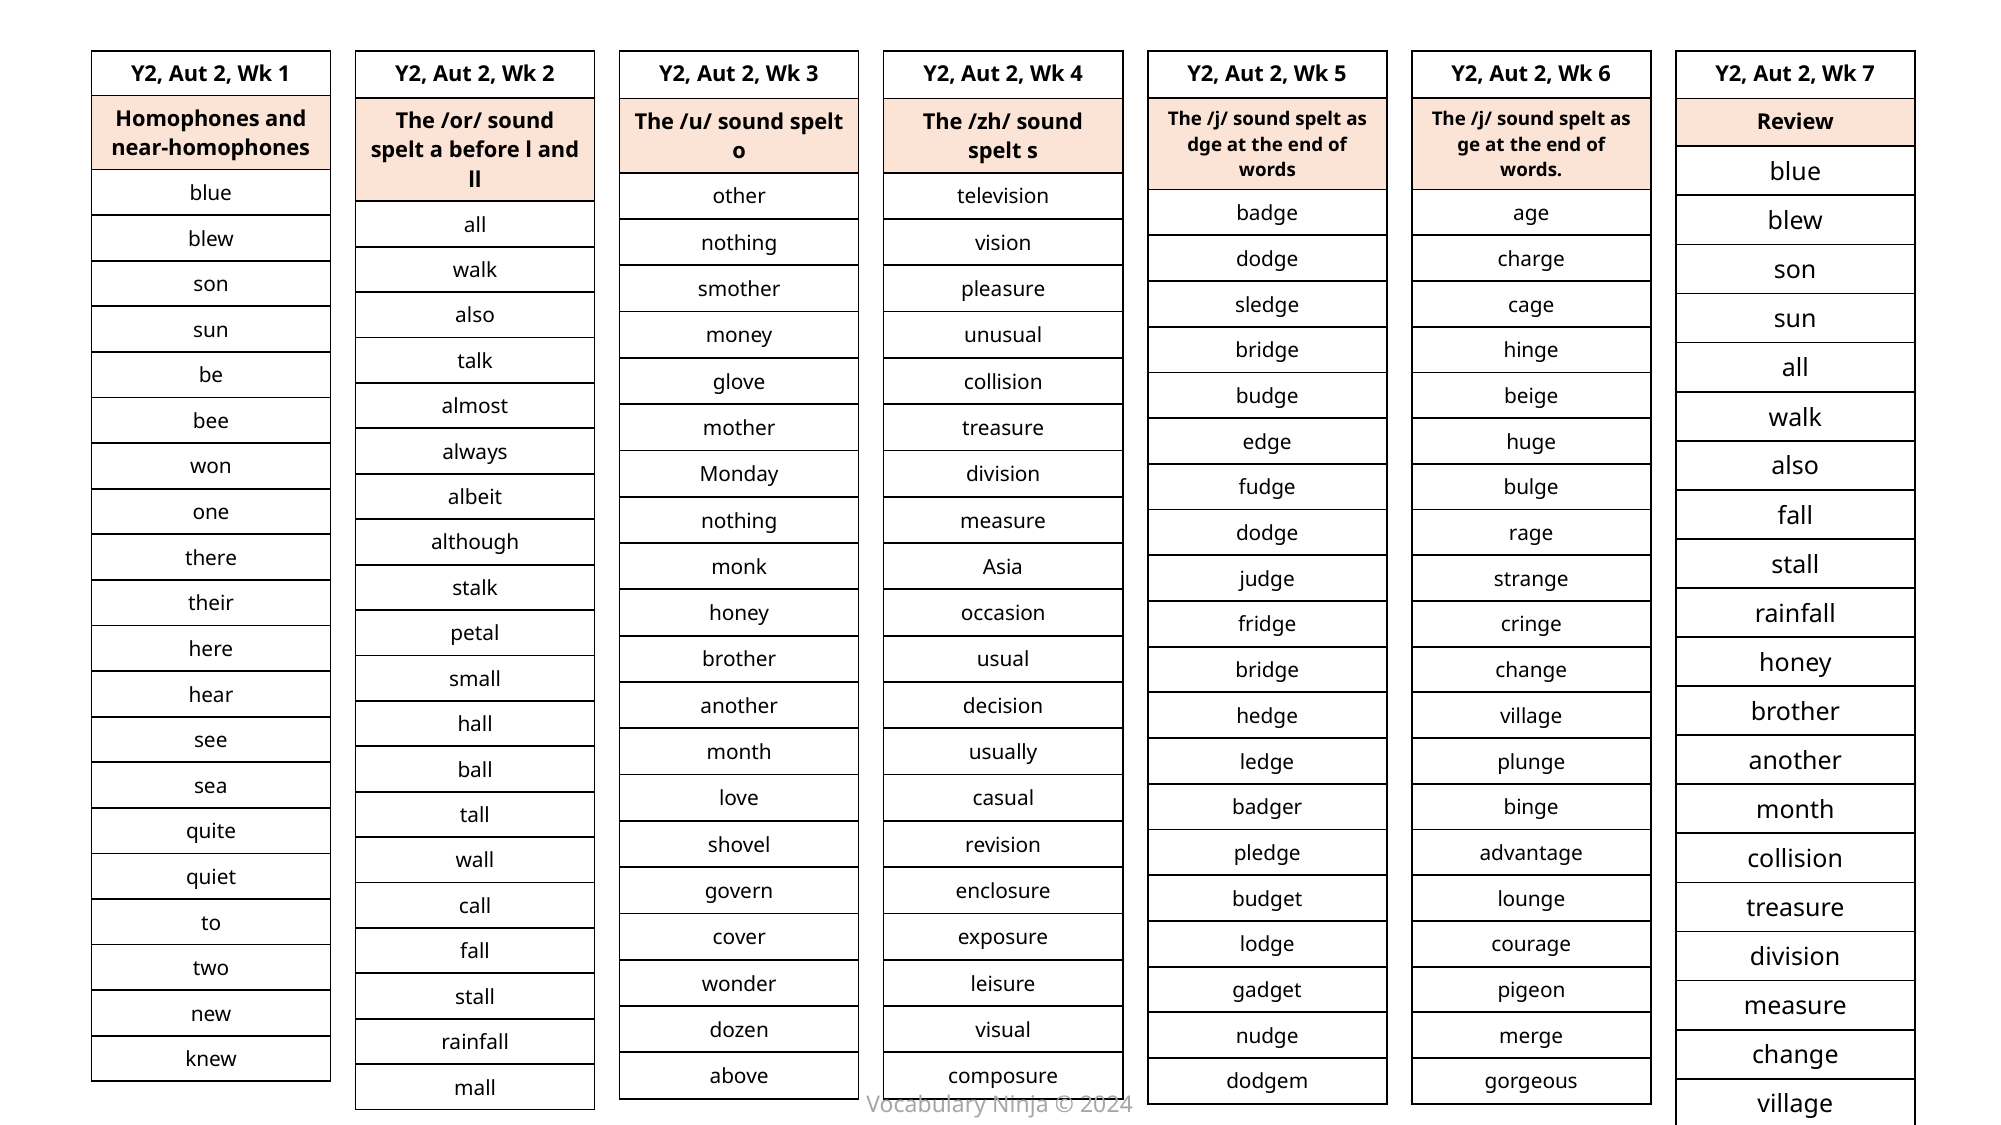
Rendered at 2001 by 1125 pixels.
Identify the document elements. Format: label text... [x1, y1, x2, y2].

table_cell quite [92, 809, 330, 853]
table_cell new [92, 991, 330, 1035]
table_cell son [92, 262, 330, 305]
table_cell tall [356, 793, 594, 836]
table_cell shovel [620, 822, 858, 866]
table_cell quiet [92, 854, 330, 898]
table_cell rage [1413, 510, 1650, 554]
table_cell govern [620, 868, 858, 913]
table_cell division [884, 451, 1122, 496]
table_cell smother [620, 266, 858, 311]
table_cell stall [1677, 540, 1914, 587]
table_cell walk [1677, 393, 1914, 440]
table_cell albeit [356, 475, 594, 518]
table_cell another [620, 683, 858, 727]
table_cell gadget [1149, 968, 1386, 1011]
table_cell dodge [1149, 510, 1386, 554]
table_cell almost [356, 384, 594, 427]
table_cell wall [356, 838, 594, 882]
table_cell brother [1677, 687, 1914, 734]
table_header Y2, Aut 2, Wk 7 [1677, 52, 1914, 98]
table_cell fall [1677, 491, 1914, 538]
table_cell decision [884, 683, 1122, 727]
table_cell all [356, 202, 594, 246]
table_cell also [356, 293, 594, 337]
table_cell change [1413, 648, 1650, 691]
table_cell month [620, 729, 858, 774]
table_cell monk [620, 544, 858, 588]
table_cell although [356, 520, 594, 564]
table_cell ledge [1149, 739, 1386, 783]
table_cell Review [1677, 99, 1914, 145]
table_cell collision [884, 359, 1122, 403]
table_cell another [1677, 736, 1914, 783]
table_cell pleasure [884, 266, 1122, 311]
table_cell composure [884, 1053, 1122, 1082]
table_cell enclosure [884, 868, 1122, 913]
table_header Y2, Aut 2, Wk 1 [92, 52, 330, 95]
table_cell fudge [1149, 465, 1386, 509]
table_cell petal [356, 611, 594, 655]
table_cell blew [92, 216, 330, 260]
table_cell division [1677, 932, 1914, 980]
table_cell merge [1413, 1013, 1650, 1057]
table_cell always [356, 429, 594, 473]
table_cell The /j/ sound spelt as dge at the end of words [1149, 99, 1386, 189]
table_cell brother [620, 637, 858, 681]
table_cell huge [1413, 419, 1650, 463]
table_cell visual [884, 1007, 1122, 1051]
table_cell fridge [1149, 602, 1386, 646]
table_cell month [1677, 785, 1914, 832]
table_cell lounge [1413, 876, 1650, 920]
table_cell The /u/ sound spelt o [620, 99, 858, 172]
text_box Vocabulary Ninja © 2024 [851, 1082, 1149, 1125]
table_cell casual [884, 775, 1122, 820]
table_cell nudge [1149, 1013, 1386, 1057]
table_cell dodgem [1149, 1059, 1386, 1103]
table_cell budge [1149, 373, 1386, 417]
table_cell hall [356, 702, 594, 745]
table_cell hedge [1149, 693, 1386, 737]
table_cell The /or/ sound spelt a before l and ll [356, 99, 594, 200]
table_cell cringe [1413, 602, 1650, 646]
table_cell measure [1677, 981, 1914, 1029]
table_header Y2, Aut 2, Wk 2 [356, 52, 594, 97]
table_cell exposure [884, 914, 1122, 959]
table_cell to [92, 900, 330, 944]
table_cell won [92, 444, 330, 488]
table_cell lodge [1149, 922, 1386, 966]
table_cell age [1413, 190, 1650, 234]
table_cell be [92, 353, 330, 397]
table_cell money [620, 312, 858, 357]
table_cell beige [1413, 373, 1650, 417]
table_cell nothing [620, 220, 858, 264]
table_cell The /zh/ sound spelt s [884, 99, 1122, 172]
table_cell rainfall [1677, 589, 1914, 636]
table_cell badger [1149, 785, 1386, 829]
table_cell usual [884, 637, 1122, 681]
table_cell Asia [884, 544, 1122, 588]
table_cell dozen [620, 1007, 858, 1051]
table_cell blue [1677, 147, 1914, 194]
table_cell village [1677, 1080, 1914, 1125]
table_cell Monday [620, 451, 858, 496]
table_cell binge [1413, 785, 1650, 829]
table_cell judge [1149, 556, 1386, 600]
table_cell strange [1413, 556, 1650, 600]
table_cell there [92, 535, 330, 579]
table_cell honey [620, 590, 858, 635]
table_cell village [1413, 693, 1650, 737]
table_cell see [92, 718, 330, 761]
table_cell television [884, 174, 1122, 218]
table_cell occasion [884, 590, 1122, 635]
table_cell unusual [884, 312, 1122, 357]
table_header Y2, Aut 2, Wk 5 [1149, 52, 1386, 97]
table_cell bee [92, 398, 330, 442]
table_cell budget [1149, 876, 1386, 920]
table_cell blew [1677, 196, 1914, 244]
table_cell usually [884, 729, 1122, 774]
table_cell wonder [620, 961, 858, 1005]
table_cell all [1677, 343, 1914, 391]
table_cell pledge [1149, 830, 1386, 874]
table_cell one [92, 490, 330, 533]
table_cell sledge [1149, 282, 1386, 326]
table_cell stall [356, 974, 594, 1018]
table_cell glove [620, 359, 858, 403]
table_cell call [356, 883, 594, 927]
table_cell bulge [1413, 465, 1650, 509]
table_cell charge [1413, 236, 1650, 280]
table_cell treasure [1677, 883, 1914, 931]
table_cell bridge [1149, 328, 1386, 372]
table_cell knew [92, 1037, 330, 1080]
table_header Y2, Aut 2, Wk 3 [620, 52, 858, 98]
table_cell here [92, 626, 330, 670]
table_cell hear [92, 672, 330, 716]
table_cell above [620, 1053, 858, 1098]
table_cell small [356, 656, 594, 700]
table_cell cover [620, 914, 858, 959]
table_cell revision [884, 822, 1122, 866]
table_cell plunge [1413, 739, 1650, 783]
table_cell treasure [884, 405, 1122, 450]
table_cell sun [92, 307, 330, 351]
table_cell son [1677, 245, 1914, 293]
table_cell badge [1149, 190, 1386, 234]
table_cell also [1677, 442, 1914, 489]
table_cell rainfall [356, 1020, 594, 1063]
table_cell hinge [1413, 328, 1650, 372]
table_header Y2, Aut 2, Wk 6 [1413, 52, 1650, 97]
table_cell gorgeous [1413, 1059, 1650, 1103]
table_cell honey [1677, 638, 1914, 685]
table_cell love [620, 775, 858, 820]
table_cell their [92, 581, 330, 625]
table_cell advantage [1413, 830, 1650, 874]
table_cell sea [92, 763, 330, 807]
table_cell nothing [620, 498, 858, 542]
table_cell other [620, 174, 858, 218]
table_cell mother [620, 405, 858, 450]
table_cell bridge [1149, 648, 1386, 691]
table_cell cage [1413, 282, 1650, 326]
table_cell dodge [1149, 236, 1386, 280]
table_cell change [1677, 1031, 1914, 1078]
table_cell The /j/ sound spelt as ge at the end of words. [1413, 99, 1650, 189]
table_cell fall [356, 929, 594, 972]
table_cell vision [884, 220, 1122, 264]
table_cell Homophones and near-homophones [92, 96, 330, 169]
table_cell ball [356, 747, 594, 791]
table_header Y2, Aut 2, Wk 4 [884, 52, 1122, 98]
table_cell courage [1413, 922, 1650, 966]
table_cell sun [1677, 294, 1914, 342]
table_cell walk [356, 248, 594, 291]
table_cell stalk [356, 566, 594, 609]
table_cell talk [356, 338, 594, 382]
table_cell measure [884, 498, 1122, 542]
table_cell mall [356, 1065, 594, 1109]
table_cell edge [1149, 419, 1386, 463]
table_cell two [92, 945, 330, 989]
table_cell collision [1677, 834, 1914, 882]
table_cell blue [92, 170, 330, 214]
table_cell leisure [884, 961, 1122, 1005]
table_cell pigeon [1413, 968, 1650, 1011]
